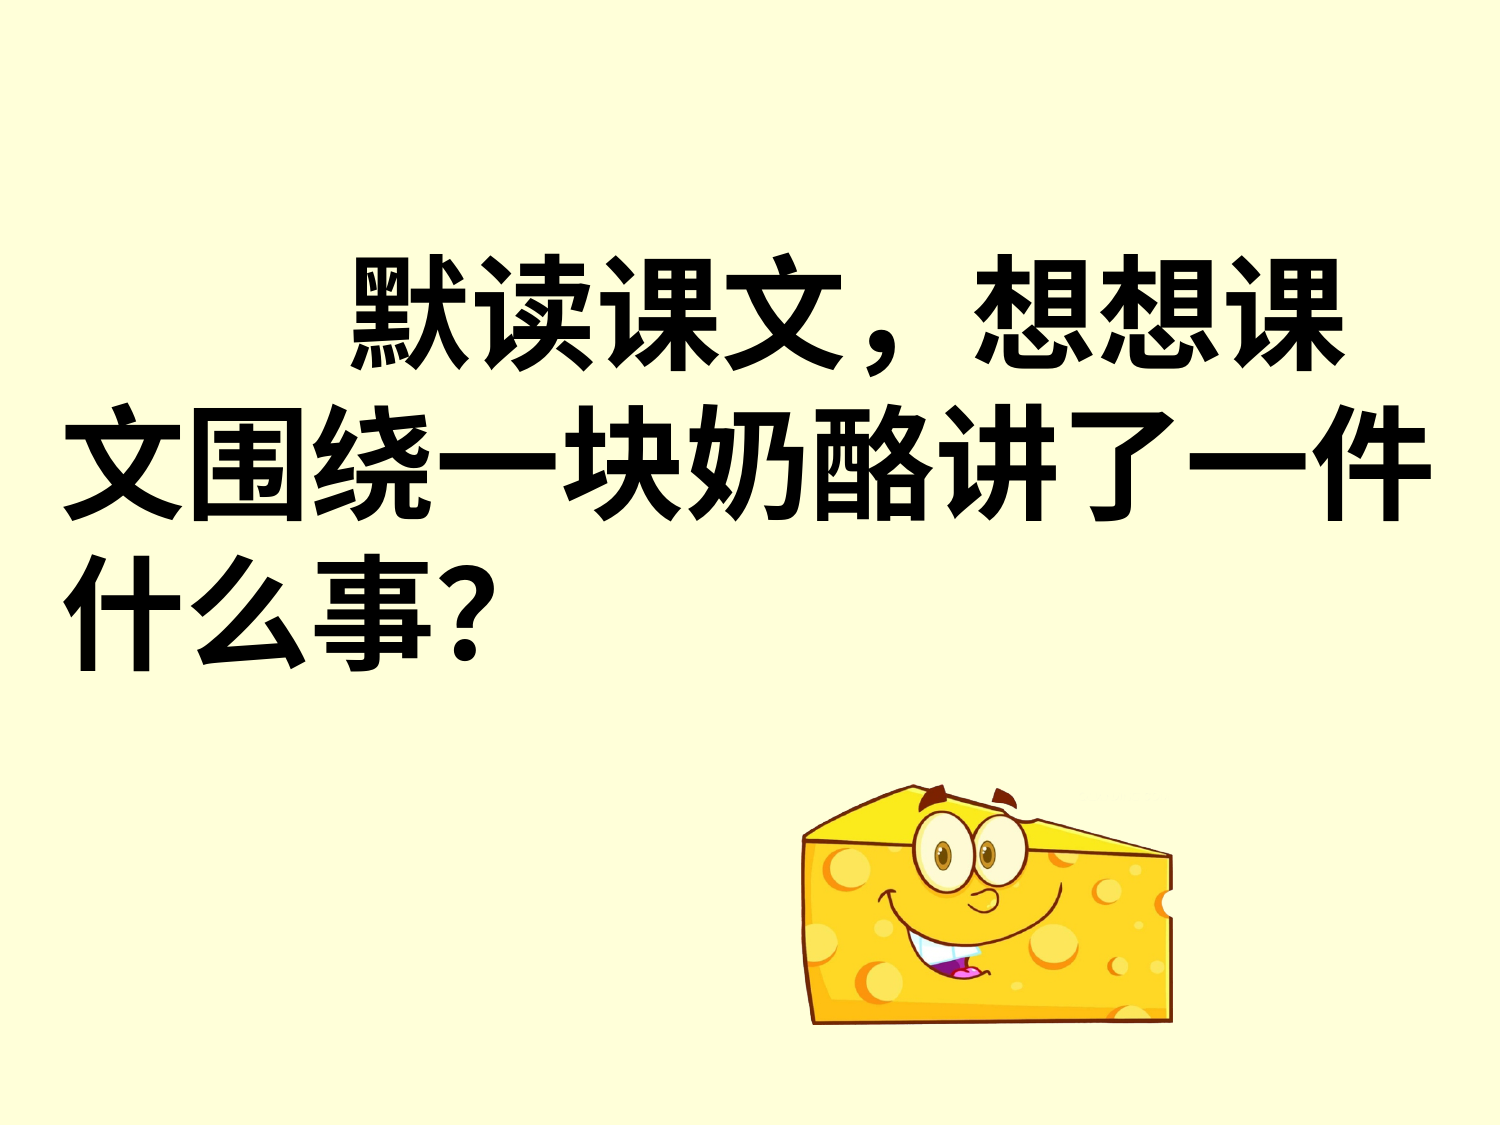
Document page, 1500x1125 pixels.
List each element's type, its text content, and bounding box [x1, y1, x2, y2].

picture [801, 784, 1174, 1026]
text_box 默读课文，想想课文围绕一块奶酪讲了一件什么事？ [45, 227, 1483, 693]
